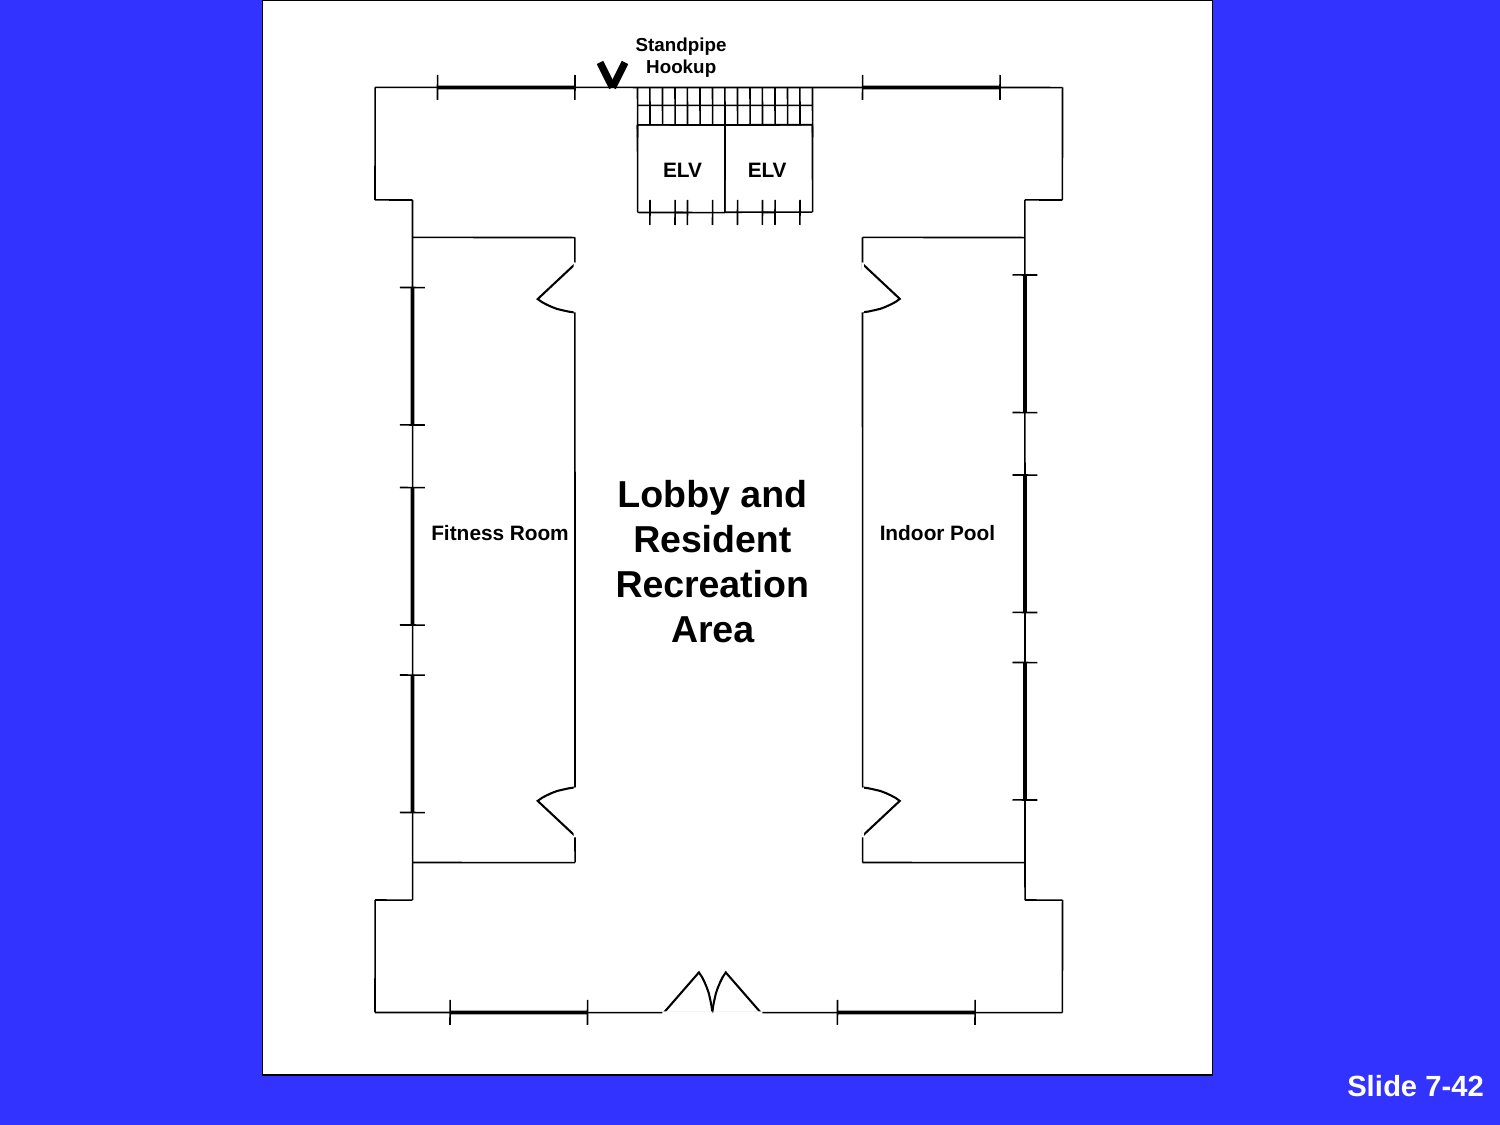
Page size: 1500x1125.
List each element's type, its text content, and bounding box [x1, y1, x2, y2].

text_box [862, 262, 901, 313]
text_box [637, 87, 813, 226]
text_box Indoor Pool [849, 512, 1007, 553]
text_box Standpipe Hookup [587, 24, 775, 85]
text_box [449, 999, 588, 1026]
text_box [399, 287, 426, 426]
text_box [837, 999, 976, 1026]
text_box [537, 262, 576, 313]
text_box Fitness Room [429, 512, 588, 553]
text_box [1012, 662, 1038, 801]
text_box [662, 971, 763, 1013]
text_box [399, 674, 426, 813]
slide_number Slide 7-184 [1148, 1059, 1500, 1125]
text_box [262, 0, 1213, 1075]
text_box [437, 74, 576, 101]
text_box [1012, 274, 1038, 413]
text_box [537, 787, 576, 838]
text_box Lobby and Resident Recreation Area [599, 462, 825, 658]
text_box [862, 787, 901, 838]
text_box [862, 74, 1001, 101]
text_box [399, 487, 426, 626]
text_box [1012, 474, 1038, 613]
